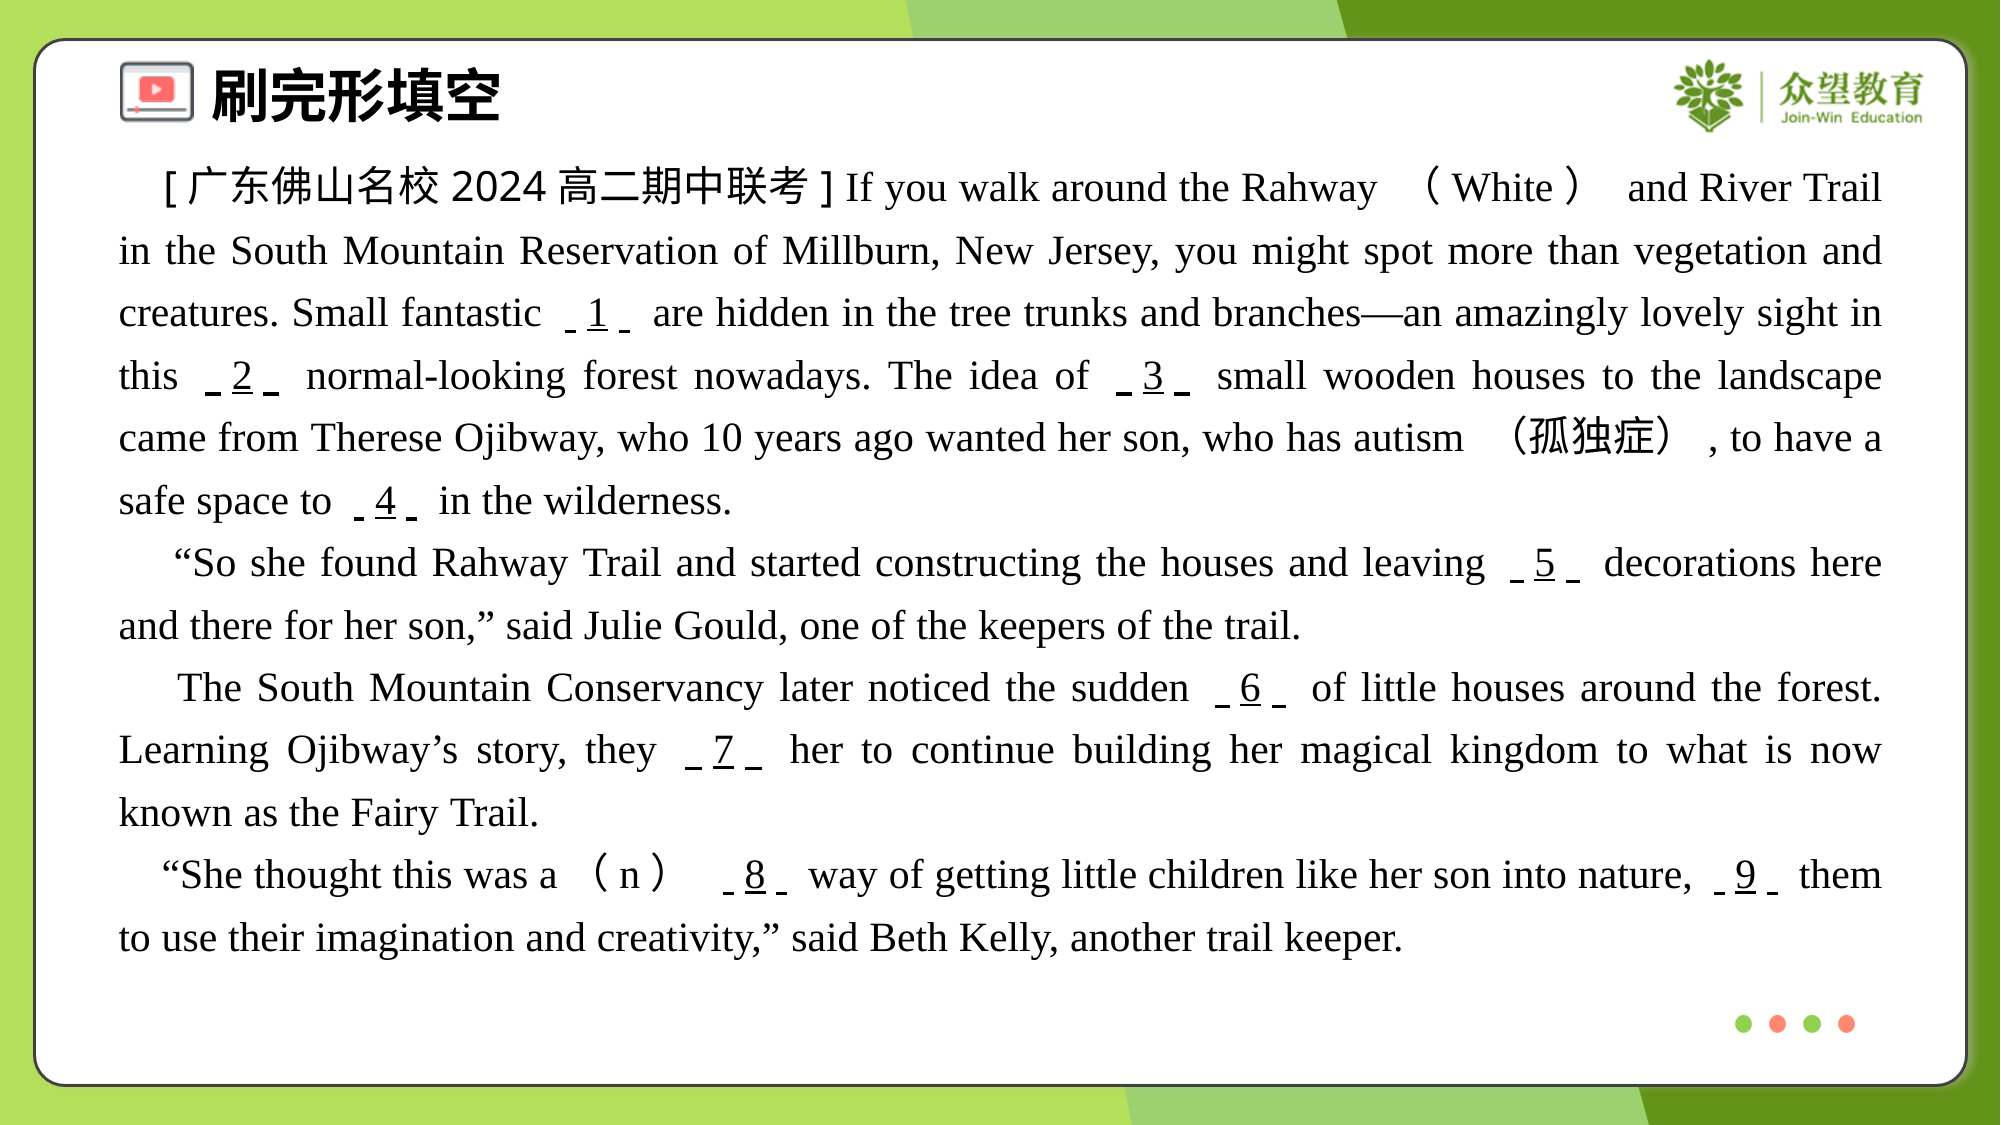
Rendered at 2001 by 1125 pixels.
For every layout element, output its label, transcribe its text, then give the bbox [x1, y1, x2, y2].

text_box [广东佛山名校2024高二期中联考] If you walk around the Rahway （White） and River Trail in the South Mountain Reservation of Millburn, New Jersey, you might spot more than vegetation and creatures. Small fantastic . .1. . are hidden in the tree trunks and branches—an amazingly lovely sight in this . .2. . normal-looking forest nowadays. The idea of . .3. . small wooden houses to the landscape came from Therese Ojibway, who 10 years ago wanted her son, who has autism （孤独症）, to have a safe space to . .4. . in the wilderness. “So she found Rahway Trail and started constructing the houses and leaving . .5. . decorations here and there for her son,” said Julie Gould, one of the keepers of the trail. The South Mountain Conservancy later noticed the sudden . .6. . of little houses around the forest. Learning Ojibway’s story, they . .7. . her to continue building her magical kingdom to what is now known as the Fairy Trail. “She thought this was a（n） . .8. . way of getting little children like her son into nature, . .9. . them to use their imagination and creativity,” said Beth Kelly, another trail keeper. [118, 147, 1883, 961]
picture [0, 0, 2000, 1125]
